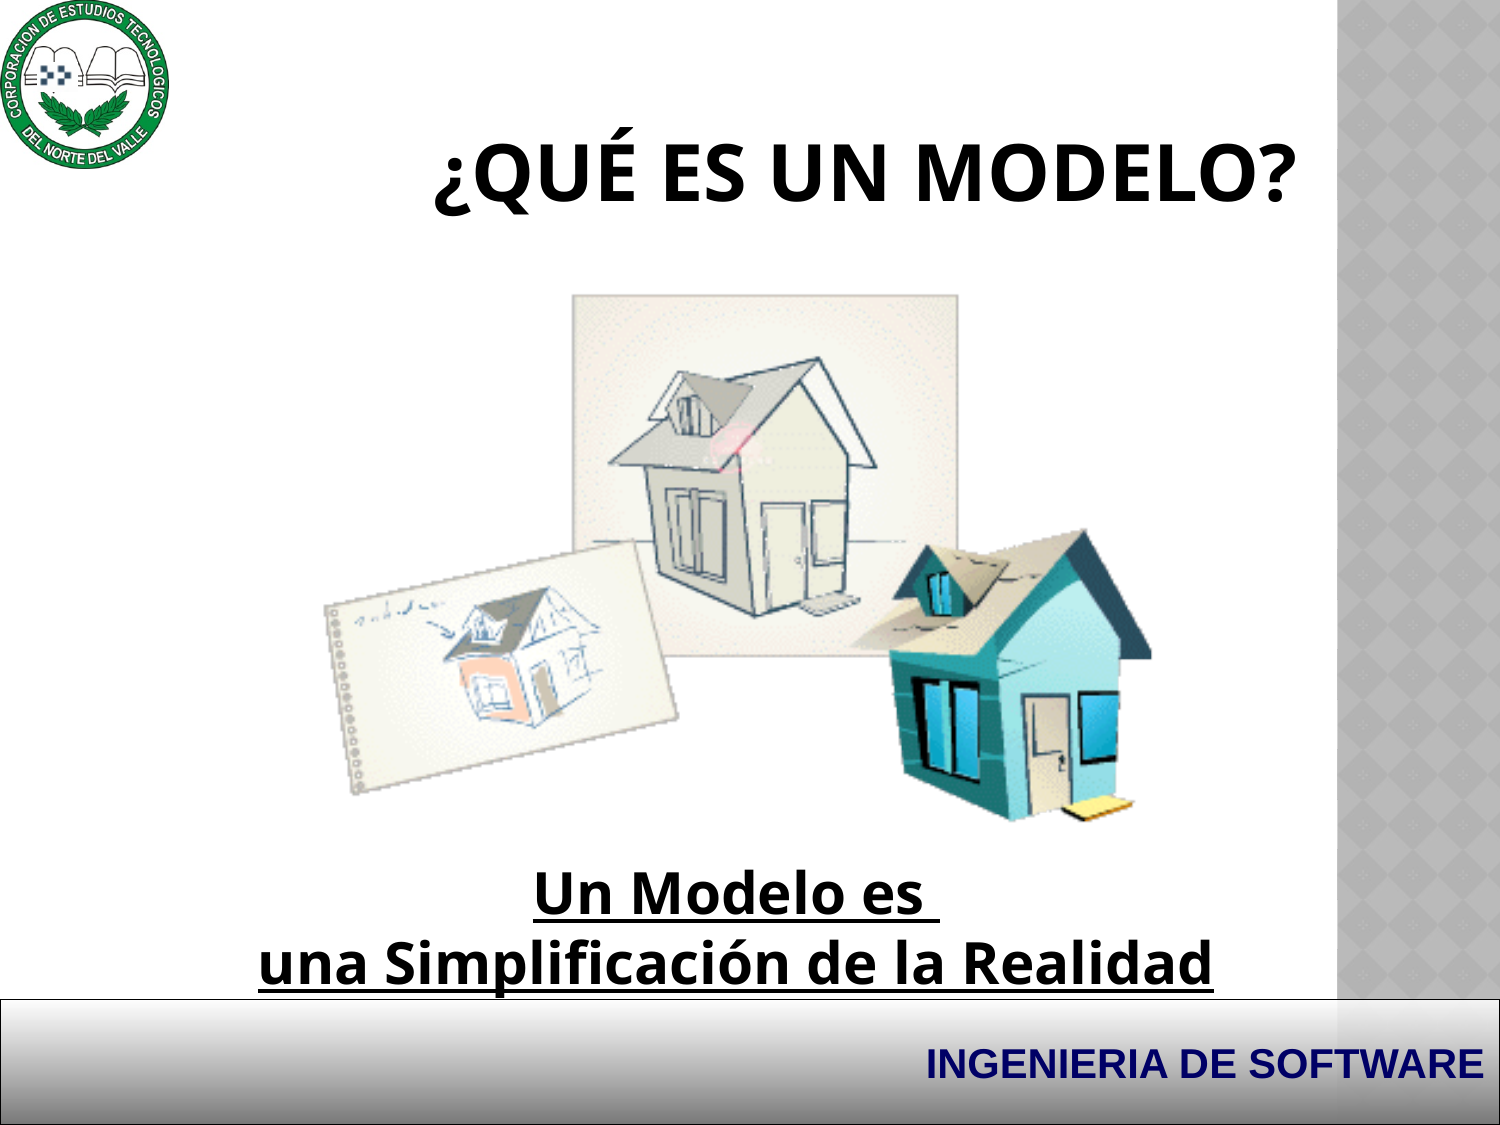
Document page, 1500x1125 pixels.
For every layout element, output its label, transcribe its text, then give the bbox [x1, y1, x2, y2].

picture [0, 0, 169, 169]
title ¿Qué es un Modelo? [292, 117, 1306, 218]
picture [302, 269, 1181, 845]
text_box Un Modelo es una Simplificación de la Realidad [243, 848, 1230, 1004]
